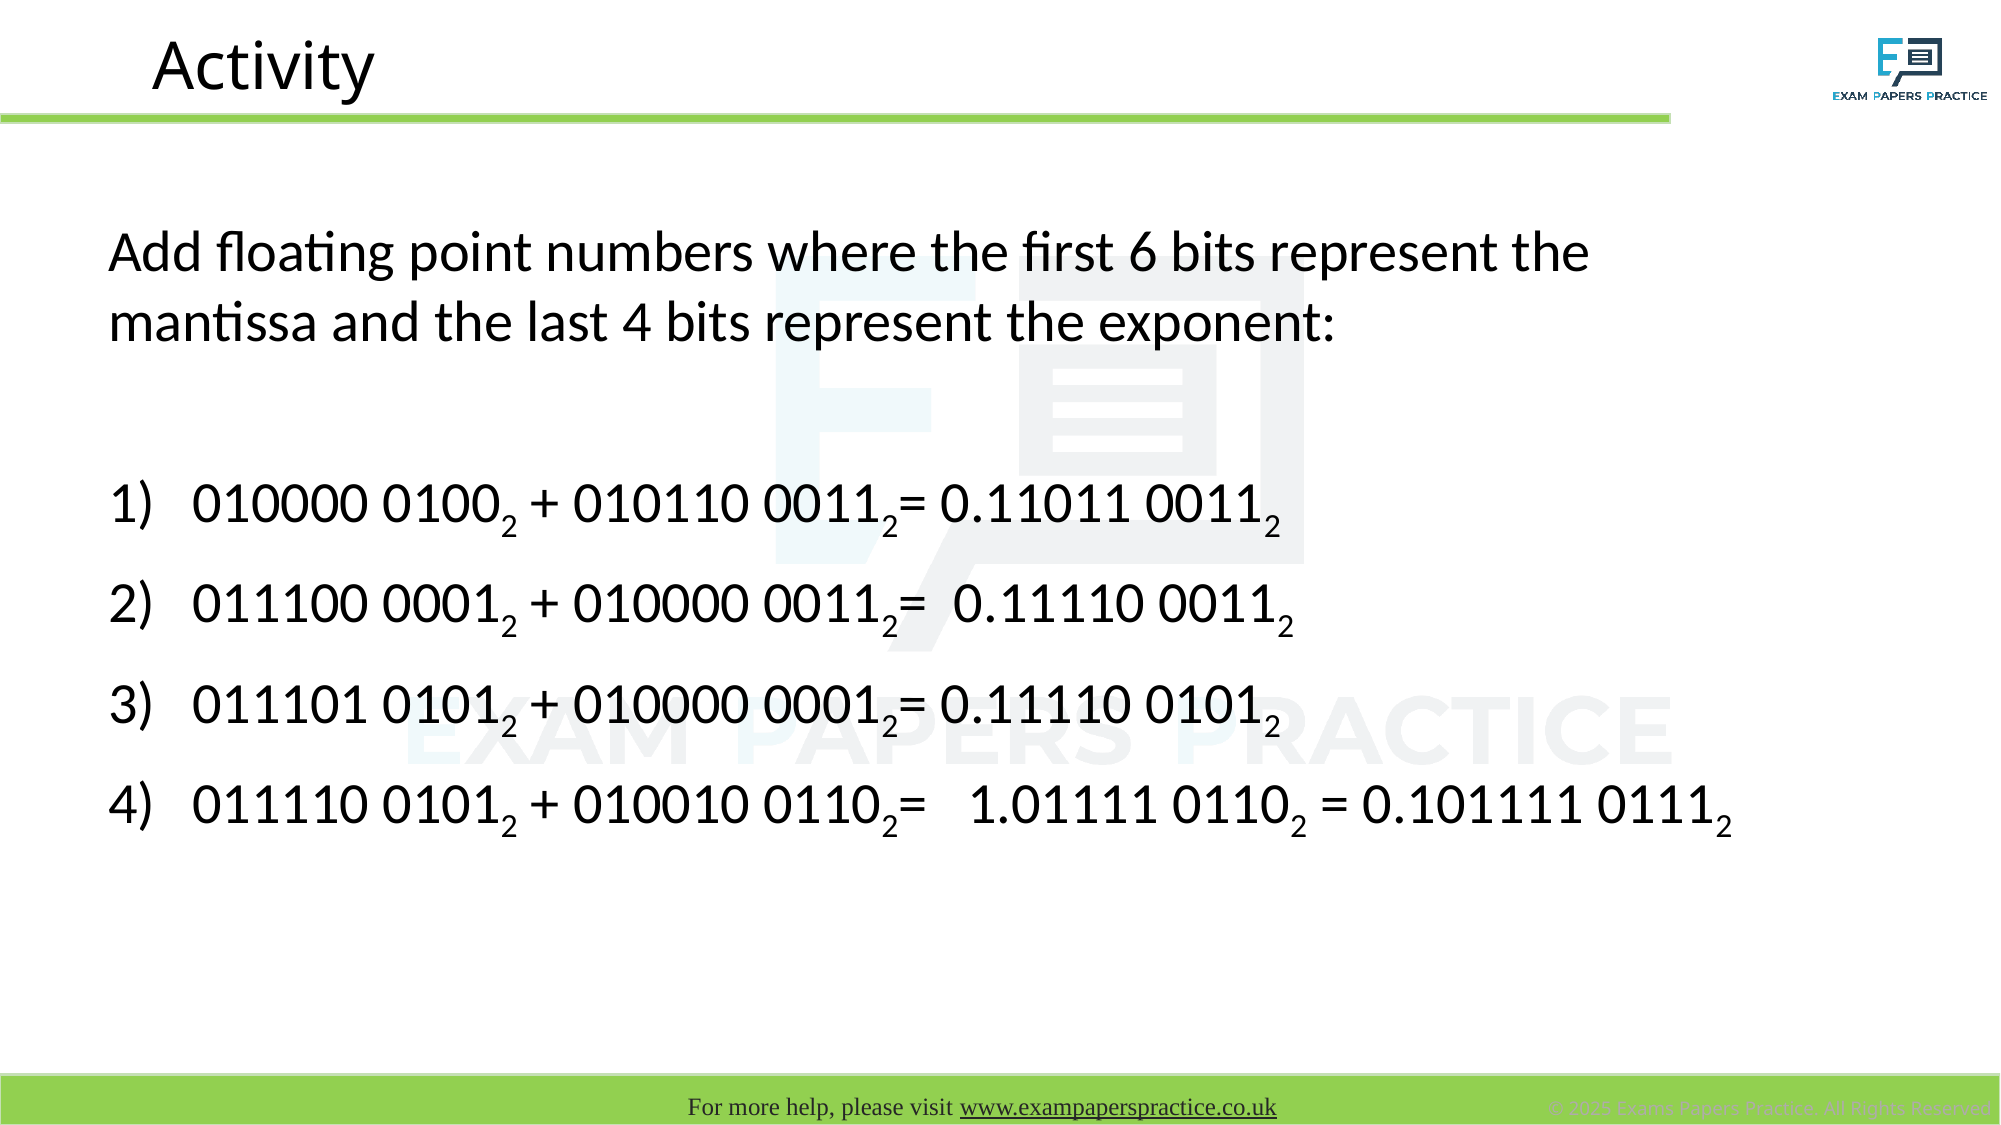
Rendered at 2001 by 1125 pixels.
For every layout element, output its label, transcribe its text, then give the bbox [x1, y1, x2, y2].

title Activity [137, 24, 1863, 112]
list Add floating point numbers where the first 6 bits represent the mantissa and the last 4 bits represent the exponent: 010000 01002 + 010110 00112= 0.11011 00112 011100 00012 + 010000 00112= 0.11110 00112 011101 01012 + 010000 00012= 0.11110 01012 011110 01012 + 010010 01102= 1.01111 01102 = 0.101111 01112 [93, 205, 1819, 1039]
